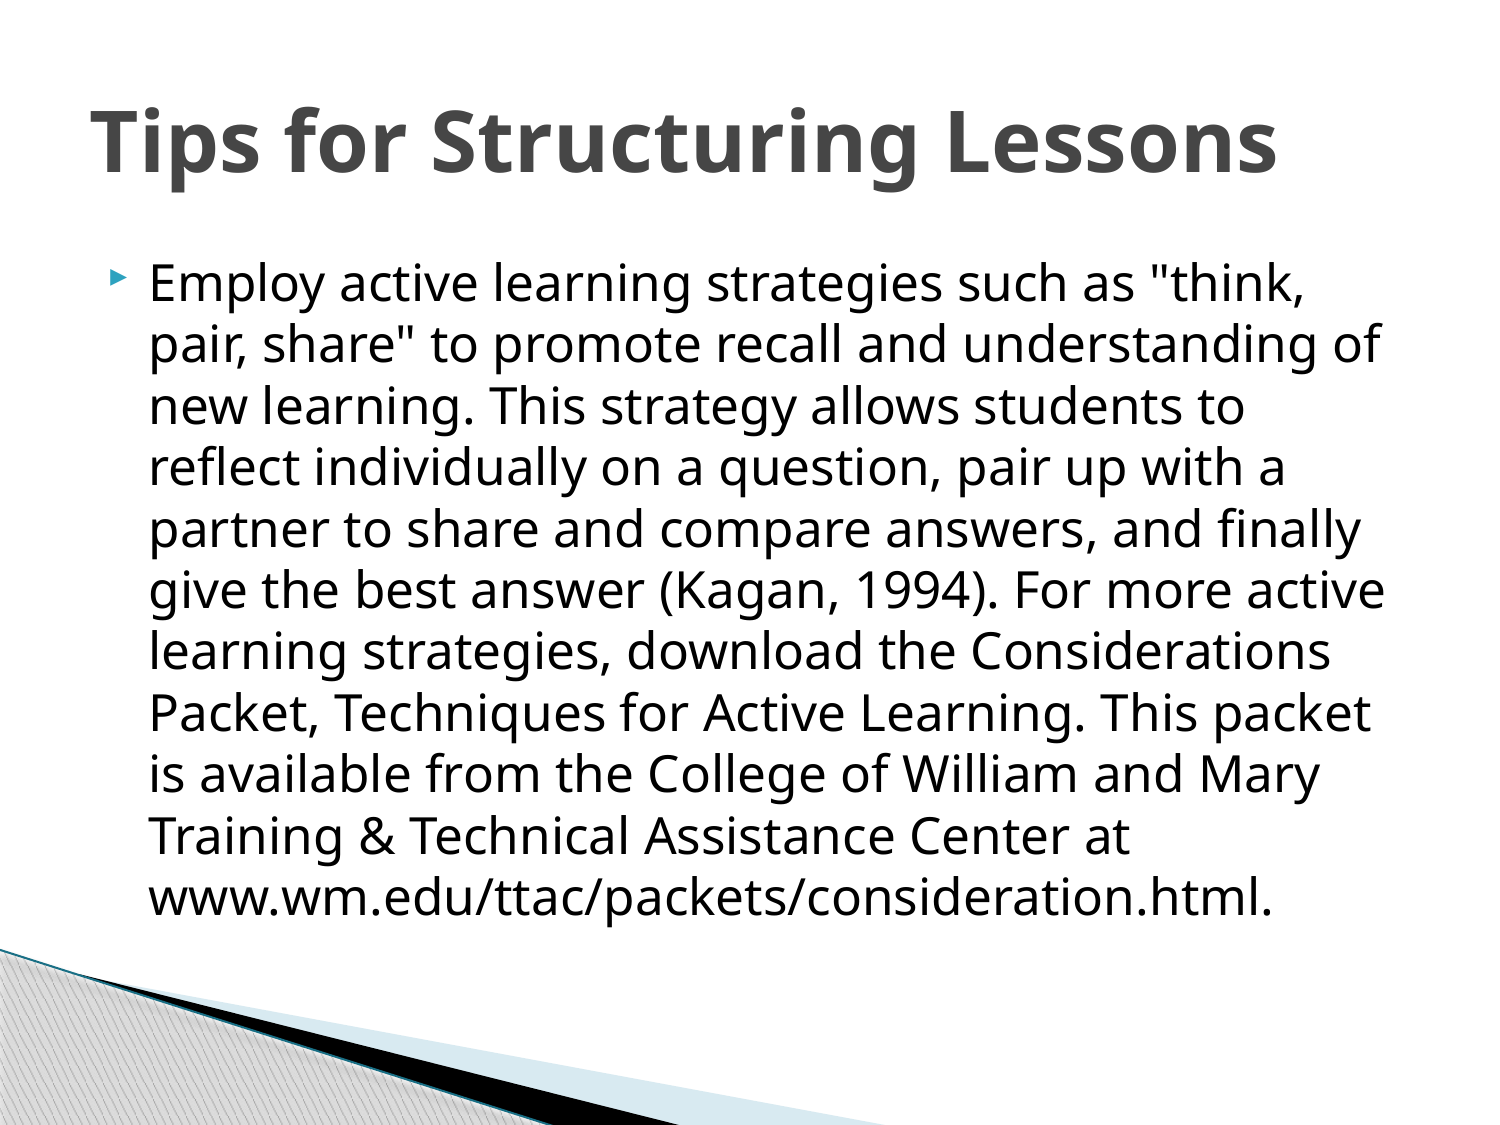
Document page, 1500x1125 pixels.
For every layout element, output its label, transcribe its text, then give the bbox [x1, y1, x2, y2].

list Employ active learning strategies such as "think, pair, share" to promote recall and understanding of new learning. This strategy allows students to reflect individually on a question, pair up with a partner to share and compare answers, and finally give the best answer (Kagan, 1994). For more active learning strategies, download the Considerations Packet, Techniques for Active Learning. This packet is available from the College of William and Mary Training & Technical Assistance Center at www.wm.edu/ttac/packets/consideration.html. [75, 243, 1425, 986]
title Tips for Structuring Lessons [75, 45, 1425, 233]
